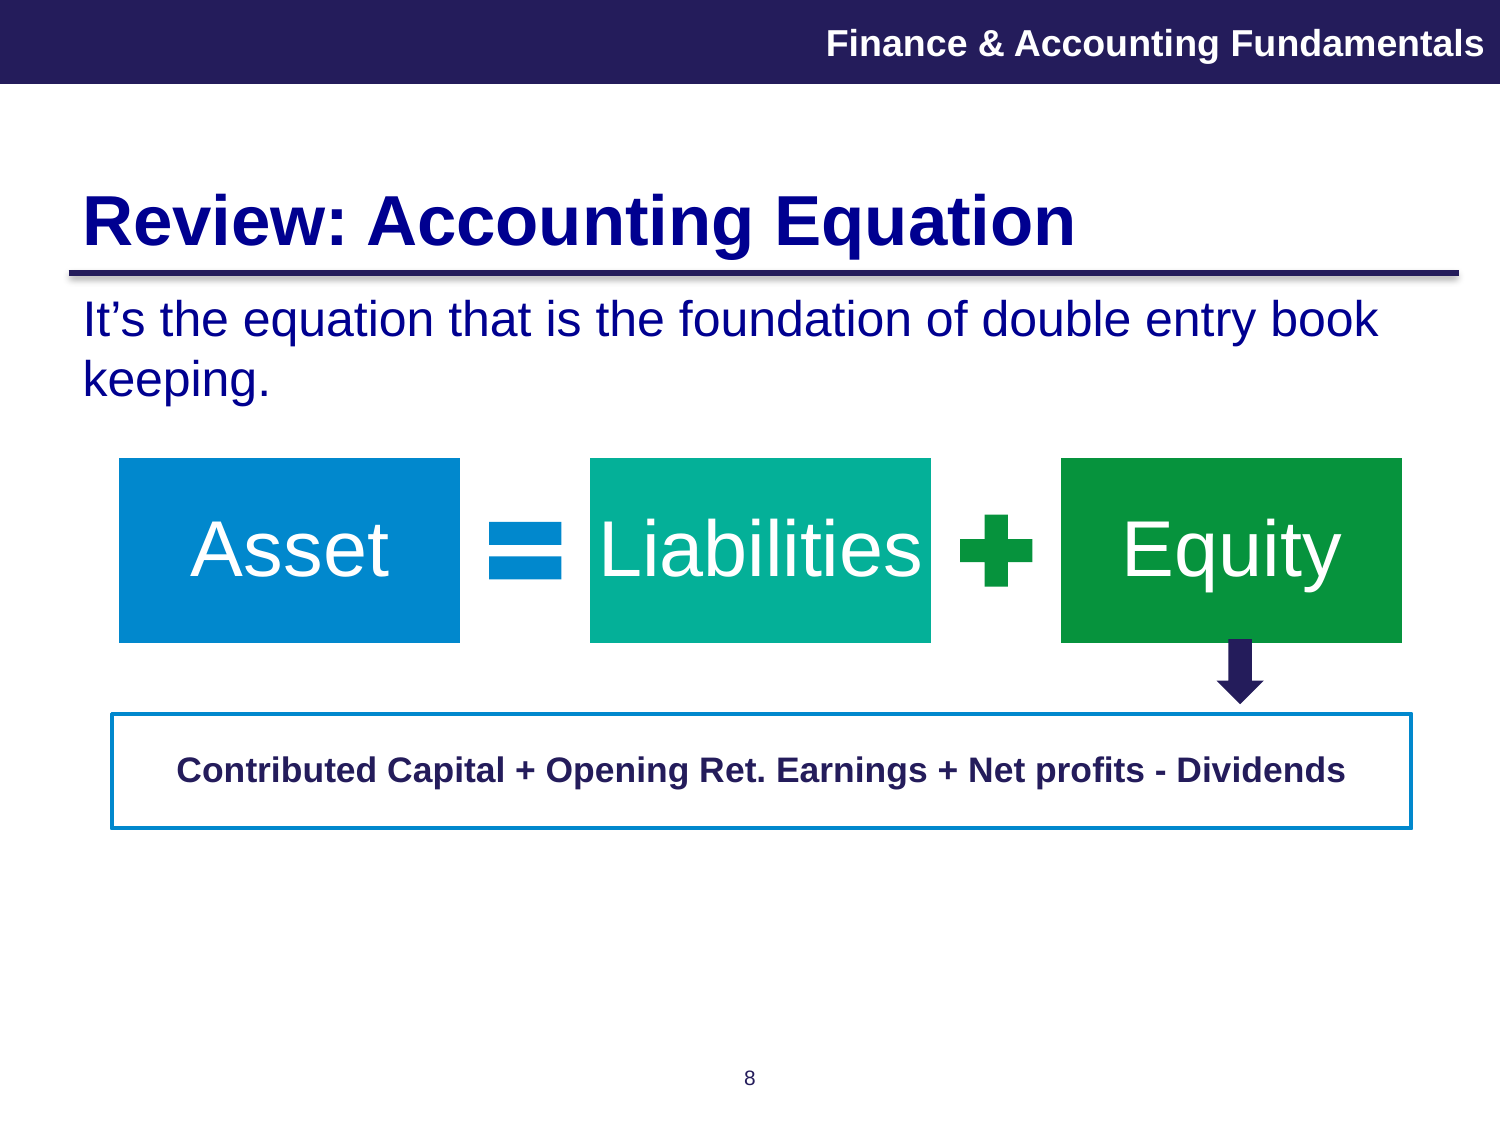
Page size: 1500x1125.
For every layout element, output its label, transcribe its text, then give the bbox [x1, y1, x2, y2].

title Review: Accounting Equation [67, 91, 1453, 268]
list It’s the equation that is the foundation of double entry book keeping. [67, 278, 1453, 455]
slide_number 8 [714, 1057, 786, 1118]
list It’s the equation that is the foundation of double entry book keeping. [67, 653, 1453, 1018]
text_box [111, 713, 1412, 829]
text_box [1214, 654, 1266, 707]
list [67, 455, 1455, 646]
